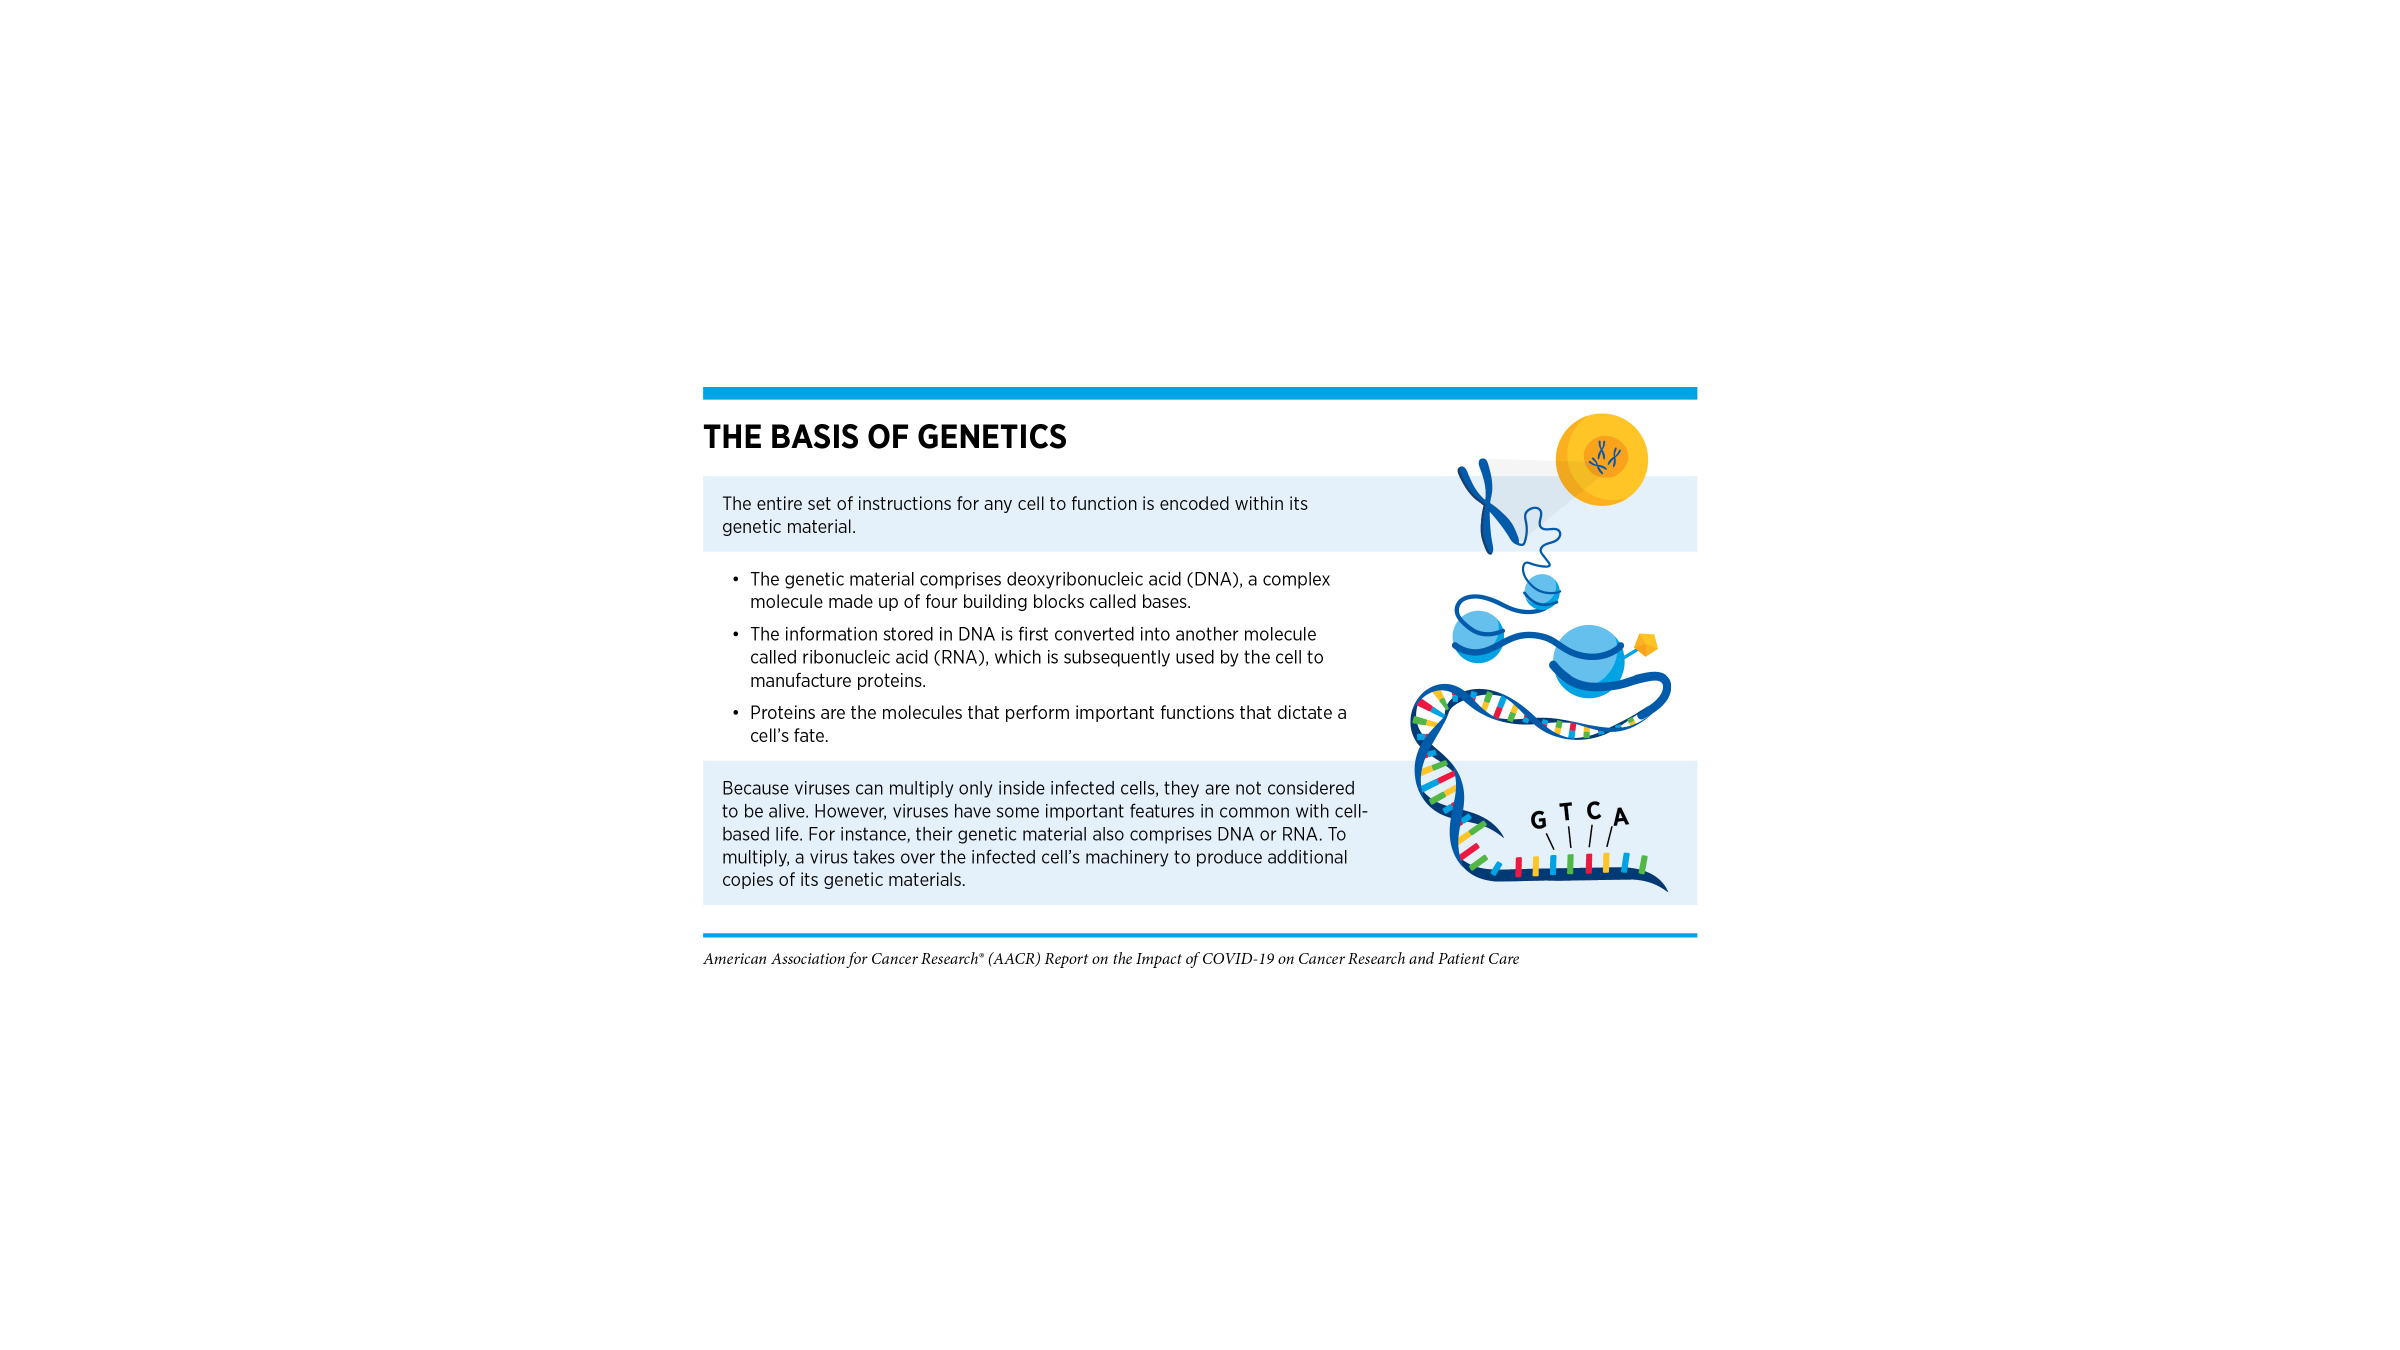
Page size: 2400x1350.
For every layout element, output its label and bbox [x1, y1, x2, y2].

picture [687, 372, 1713, 978]
